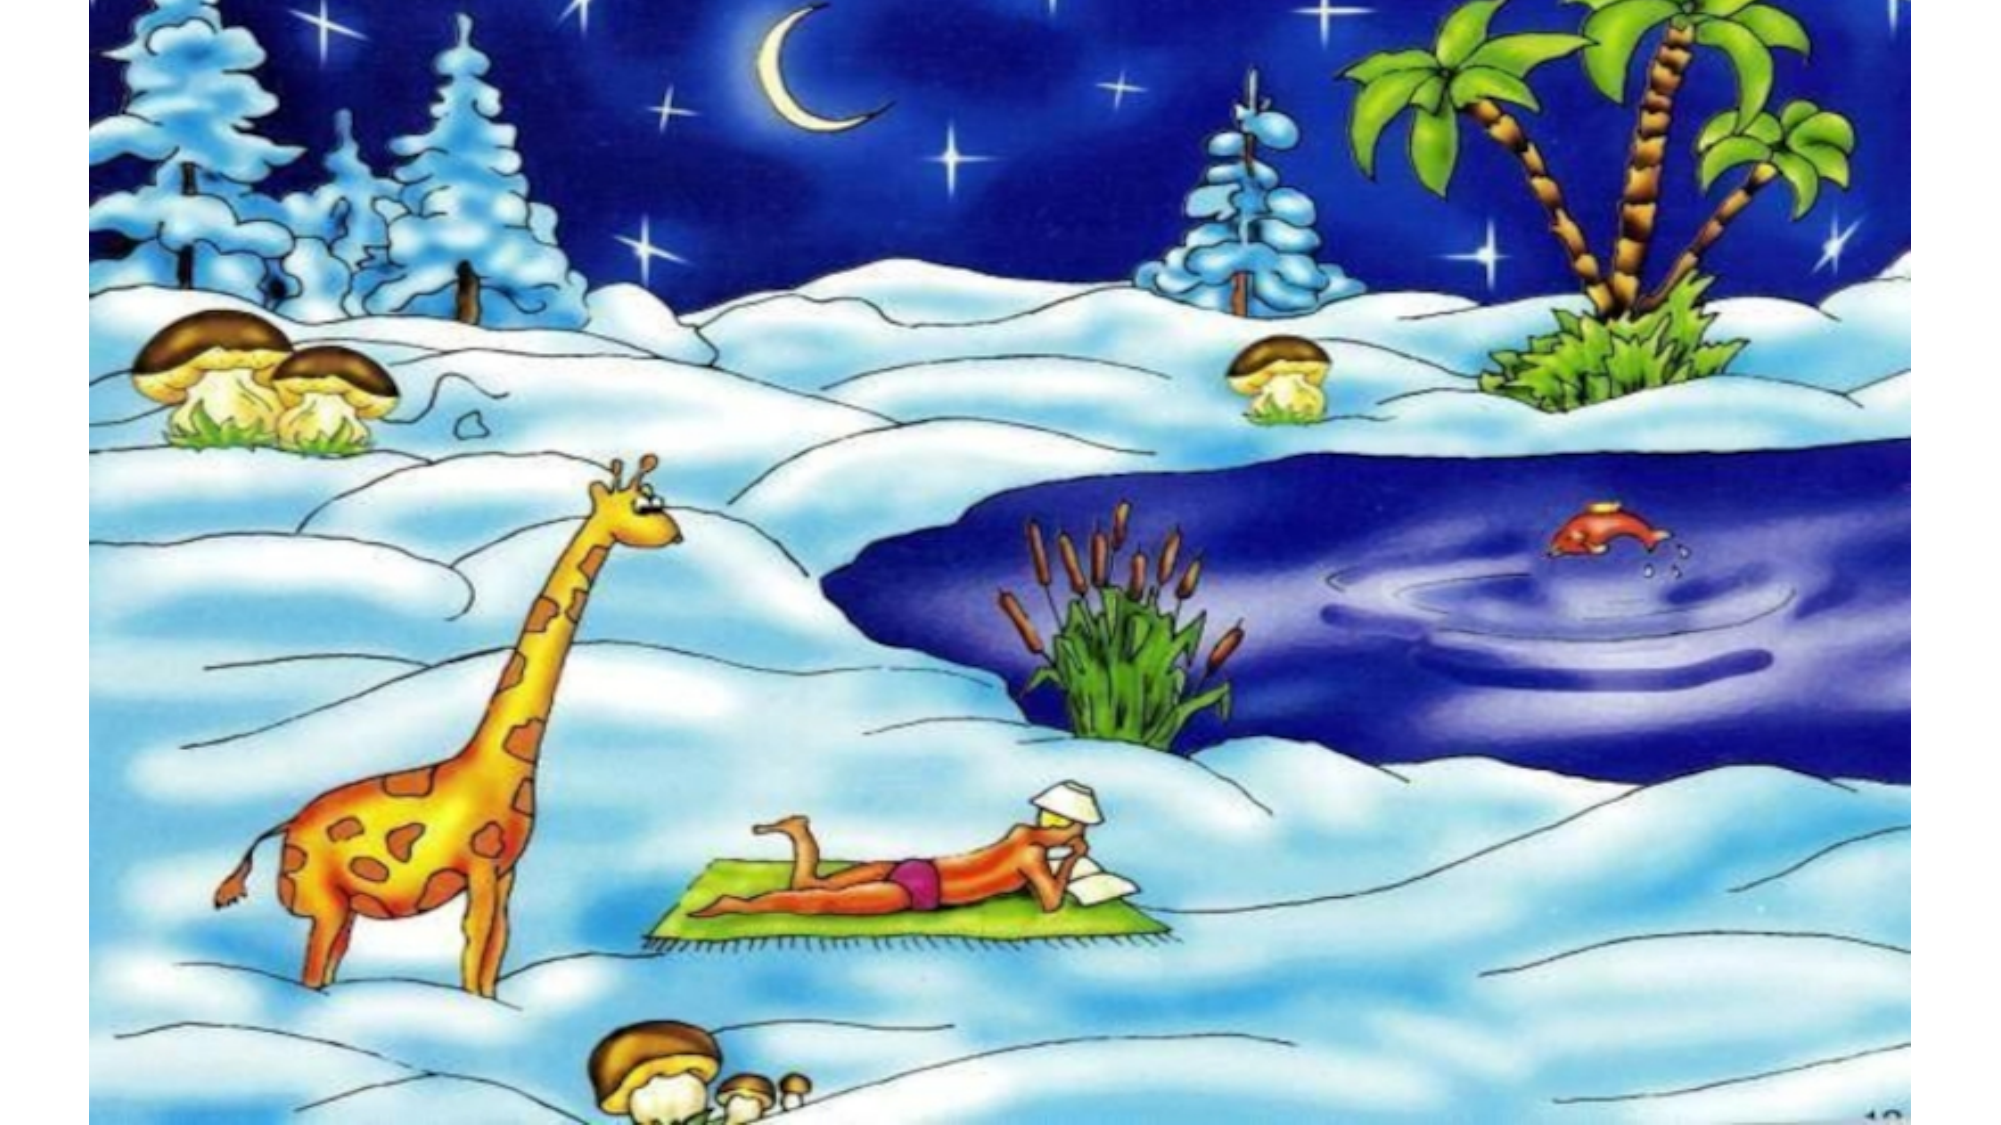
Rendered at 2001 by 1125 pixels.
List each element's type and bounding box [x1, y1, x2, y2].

list [89, 0, 1911, 1125]
